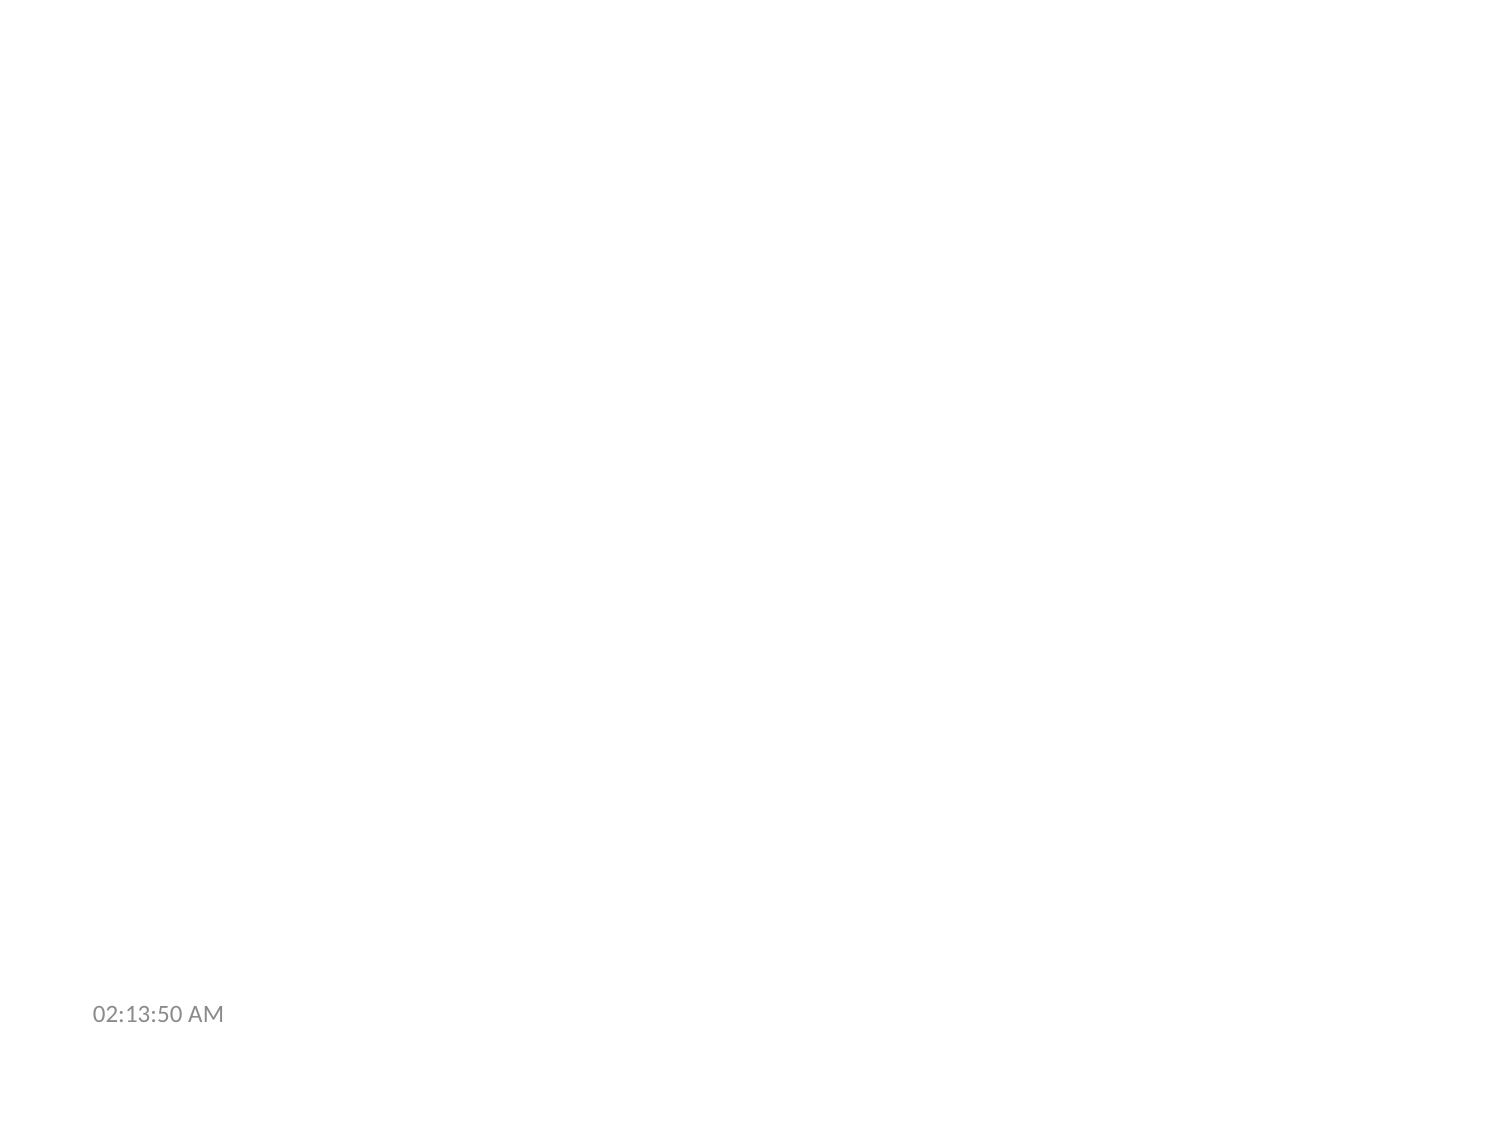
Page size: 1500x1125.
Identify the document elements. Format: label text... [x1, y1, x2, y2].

text_box 3:35:09 PM [77, 982, 428, 1043]
